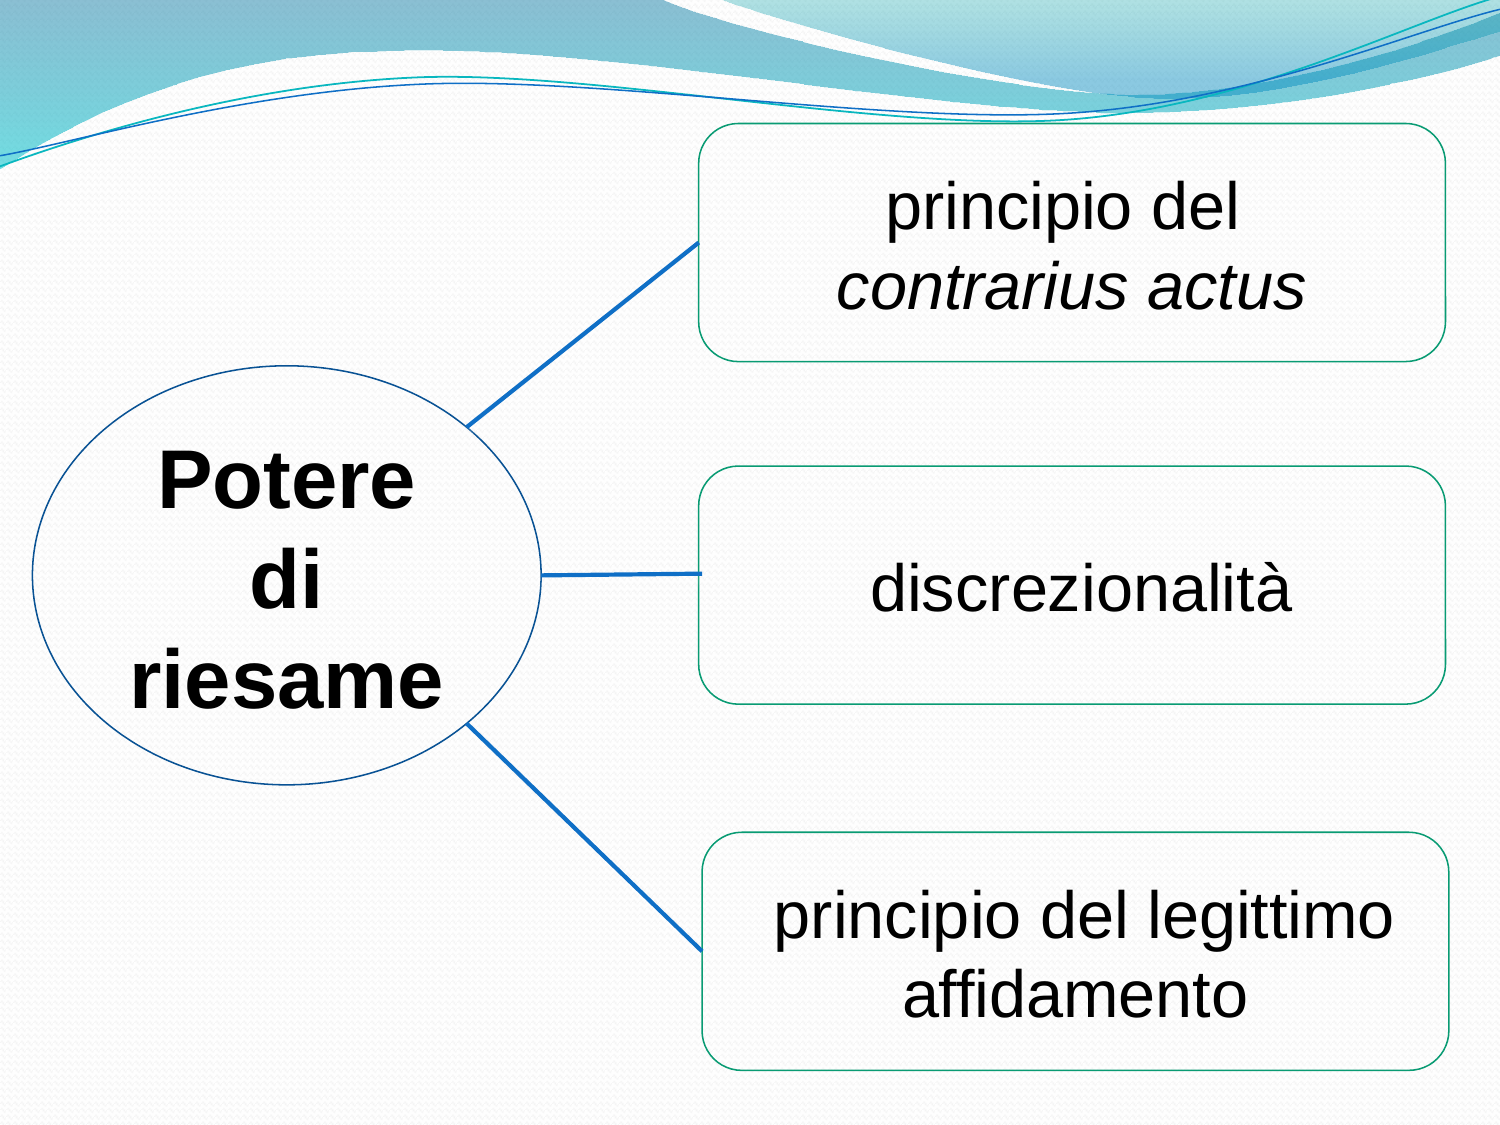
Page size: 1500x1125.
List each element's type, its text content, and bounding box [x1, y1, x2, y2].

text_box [466, 723, 703, 952]
text_box principio del legittimo affidamento [701, 831, 1450, 1072]
text_box principio del contrarius actus [697, 122, 1447, 363]
text_box Potere di riesame [31, 365, 542, 786]
text_box discrezionalità [697, 465, 1447, 705]
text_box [466, 242, 699, 428]
